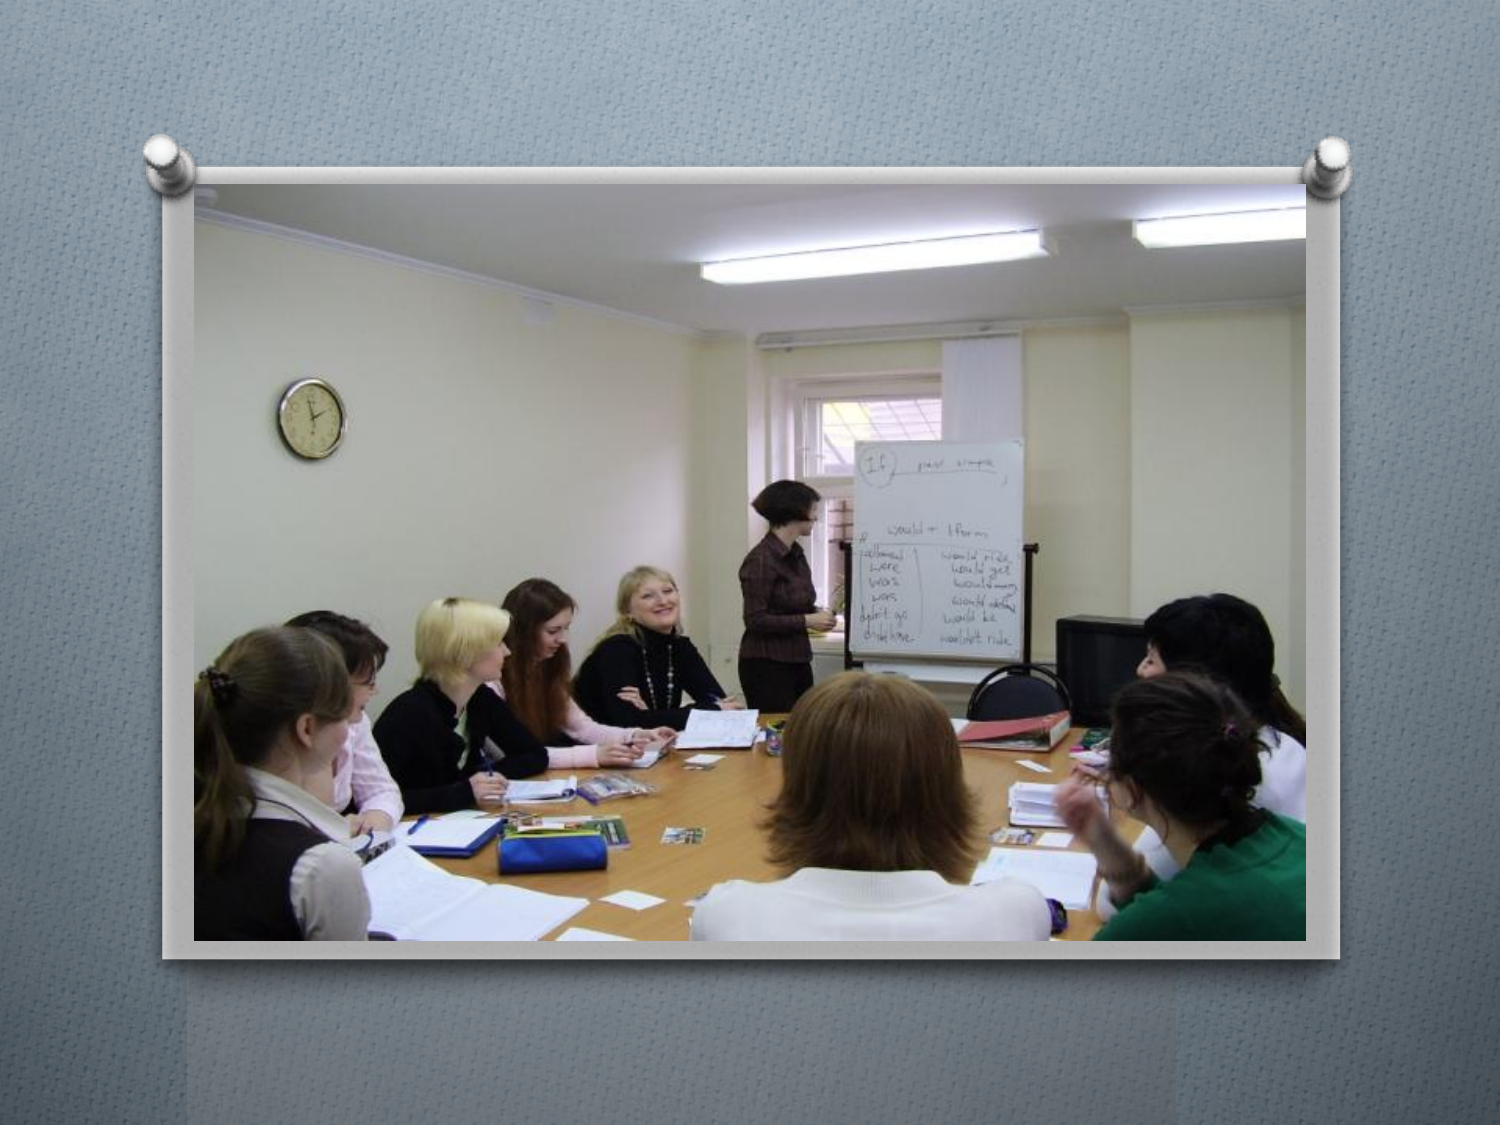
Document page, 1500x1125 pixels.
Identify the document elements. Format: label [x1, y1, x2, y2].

picture [113, 101, 1394, 941]
